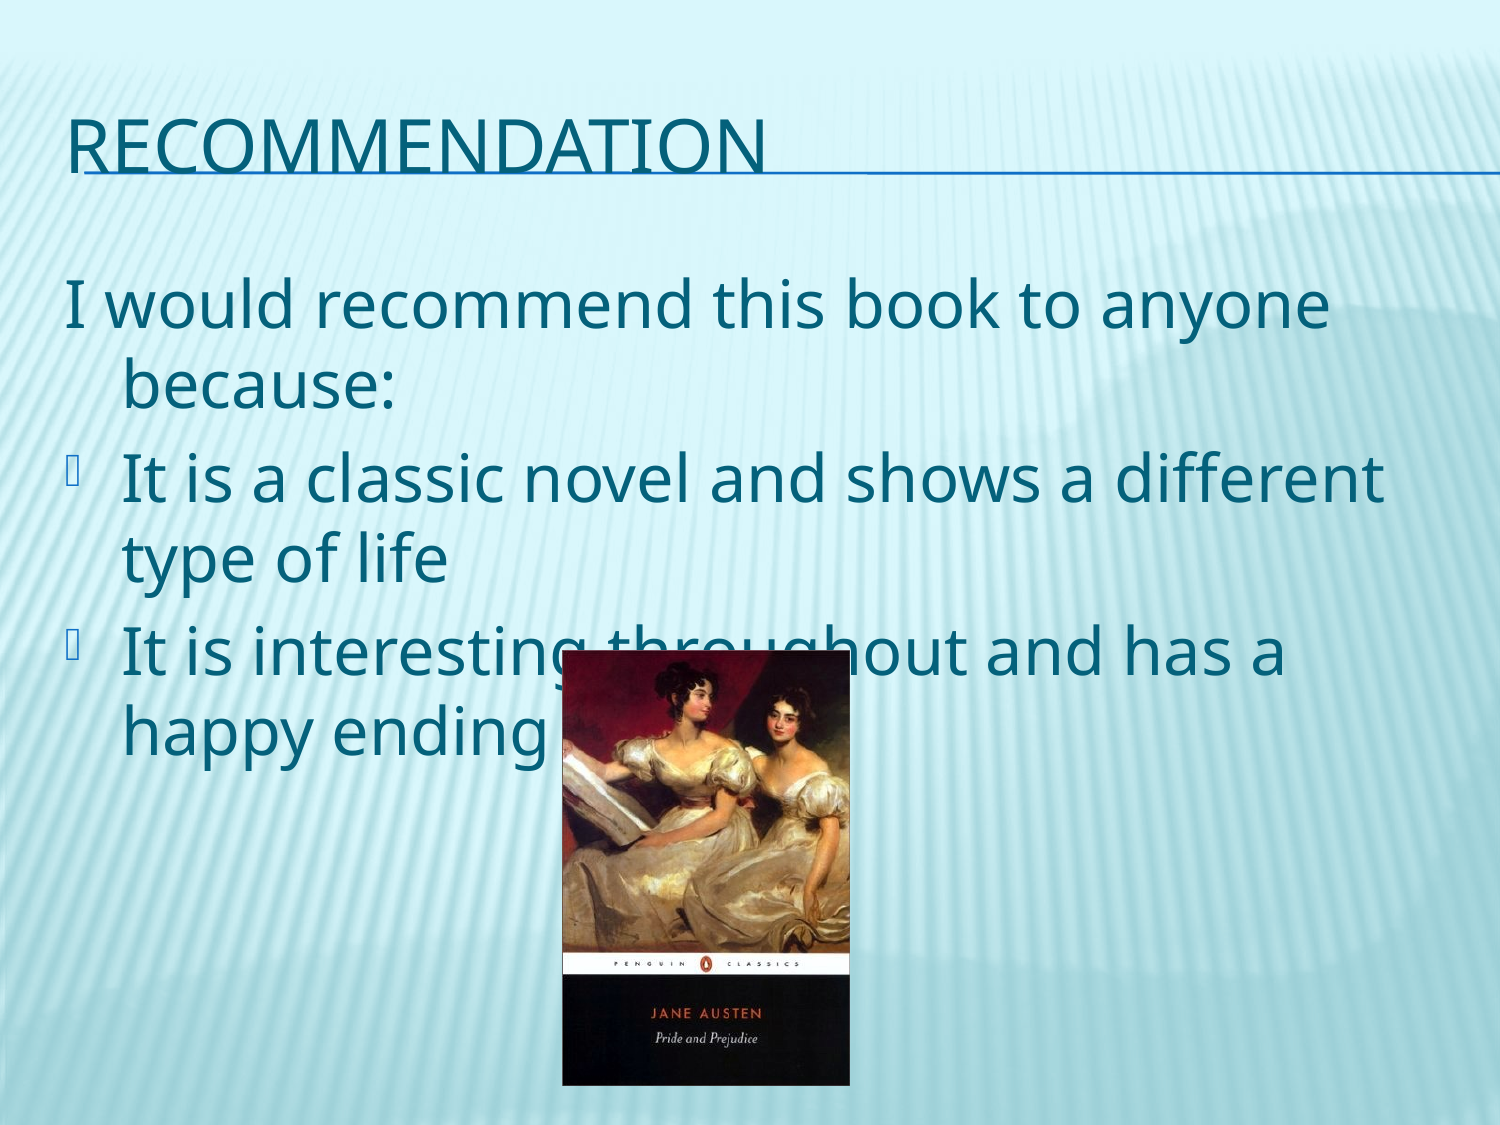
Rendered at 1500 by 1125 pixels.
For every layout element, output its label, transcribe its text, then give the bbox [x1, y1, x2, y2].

picture [562, 649, 851, 1086]
list I would recommend this book to anyone because: It is a classic novel and shows a different type of life It is interesting throughout and has a happy ending [50, 254, 1475, 738]
title Recommendation [50, 75, 1475, 213]
